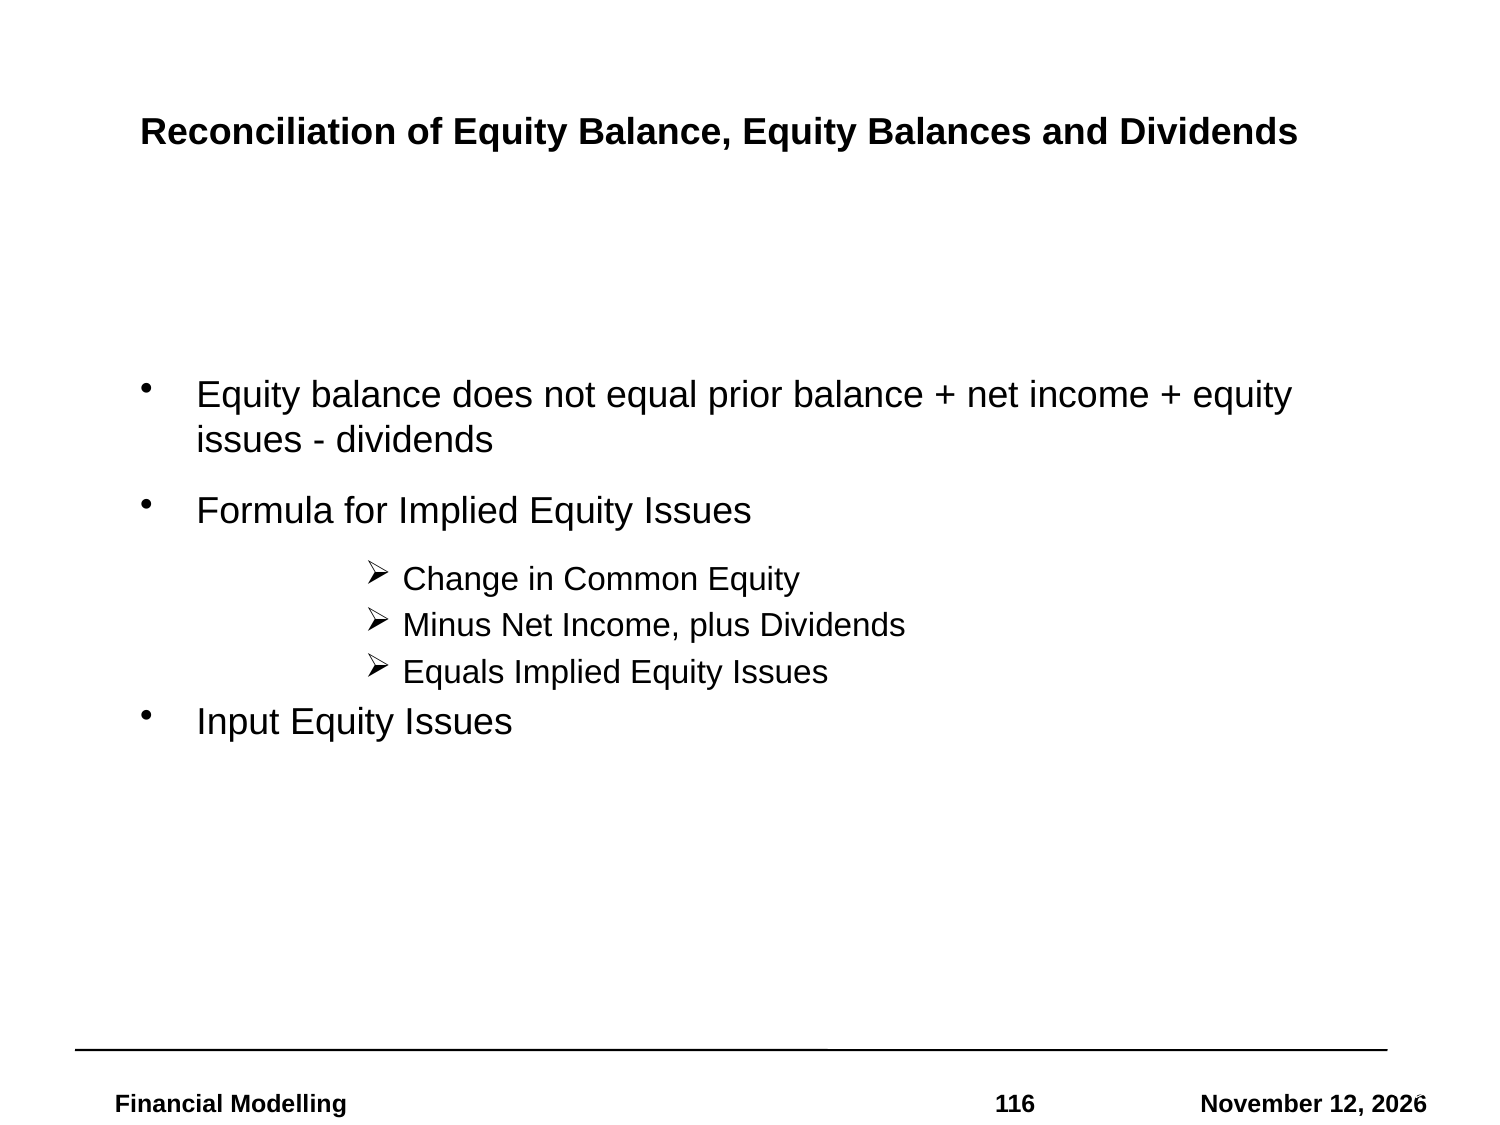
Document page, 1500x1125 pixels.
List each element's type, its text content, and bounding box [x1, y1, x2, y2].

title Reconciliation of Equity Balance, Equity Balances and Dividends [124, 99, 1413, 226]
list Equity balance does not equal prior balance + net income + equity issues - dividends Formula for Implied Equity Issues Change in Common Equity Minus Net Income, plus Dividends Equals Implied Equity Issues Input Equity Issues [124, 362, 1401, 1038]
